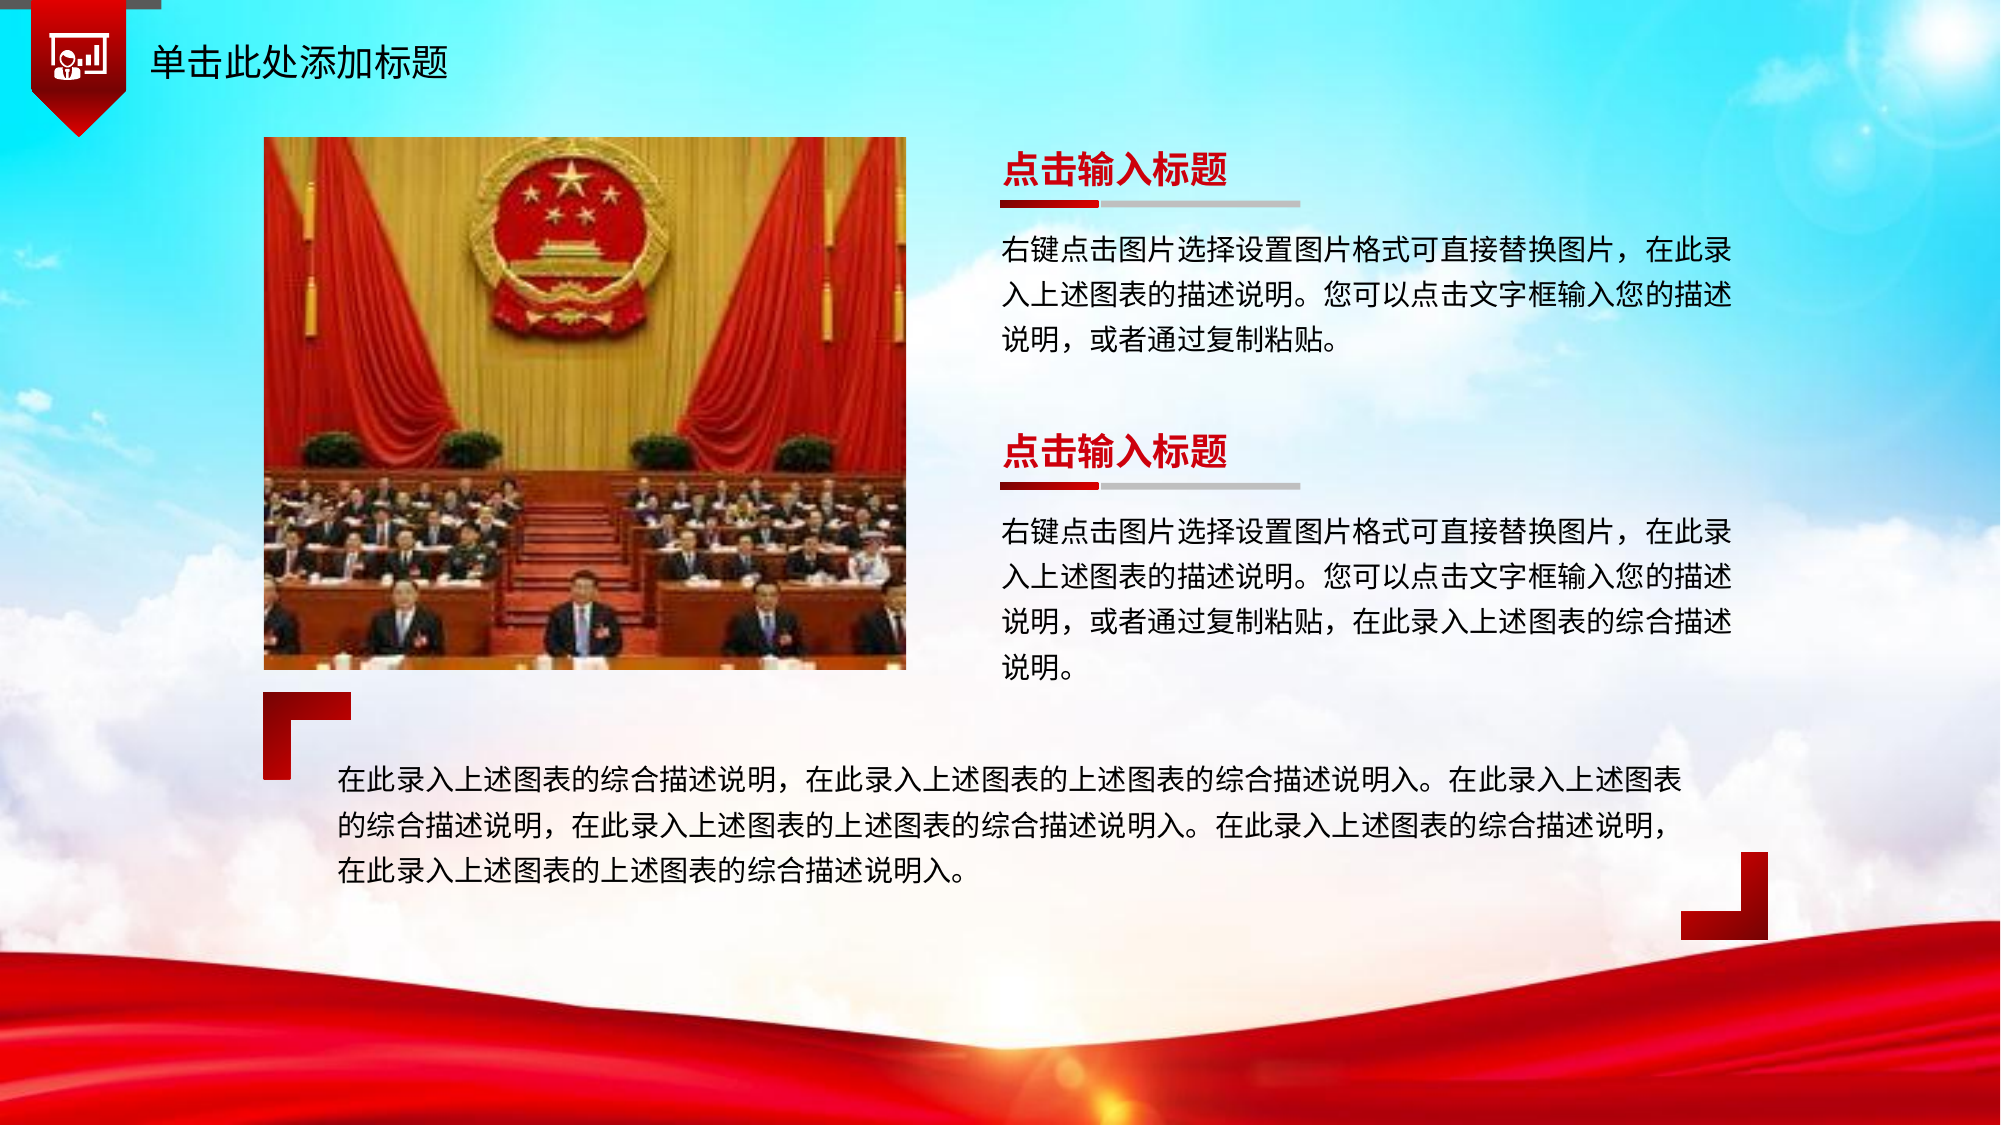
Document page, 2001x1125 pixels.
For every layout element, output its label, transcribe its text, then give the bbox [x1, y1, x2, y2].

picture [0, 0, 2001, 1125]
text_box 单击此处添加标题 [137, 33, 472, 90]
text_box [263, 136, 907, 671]
text_box [0, 0, 31, 10]
text_box 在此录入上述图表的综合描述说明，在此录入上述图表的上述图表的综合描述说明入。在此录入上述图表的综合描述说明，在此录入上述图表的上述图表的综合描述说明入。在此录入上述图表的综合描述说明，在此录入上述图表的上述图表的综合描述说明入。 [322, 743, 1725, 895]
text_box 右键点击图片选择设置图片格式可直接替换图片，在此录入上述图表的描述说明。您可以点击文字框输入您的描述说明，或者通过复制粘贴，在此录入上述图表的综合描述说明。 [990, 496, 1754, 690]
text_box [263, 692, 351, 780]
text_box [1100, 200, 1301, 208]
text_box 点击输入标题 [991, 140, 1240, 197]
text_box [1681, 852, 1768, 940]
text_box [31, 0, 127, 138]
text_box [127, 0, 162, 10]
text_box [999, 482, 1100, 491]
text_box [1100, 482, 1301, 491]
text_box 右键点击图片选择设置图片格式可直接替换图片，在此录入上述图表的描述说明。您可以点击文字框输入您的描述说明，或者通过复制粘贴。 [990, 214, 1754, 363]
text_box 点击输入标题 [991, 422, 1240, 479]
text_box [999, 200, 1100, 208]
